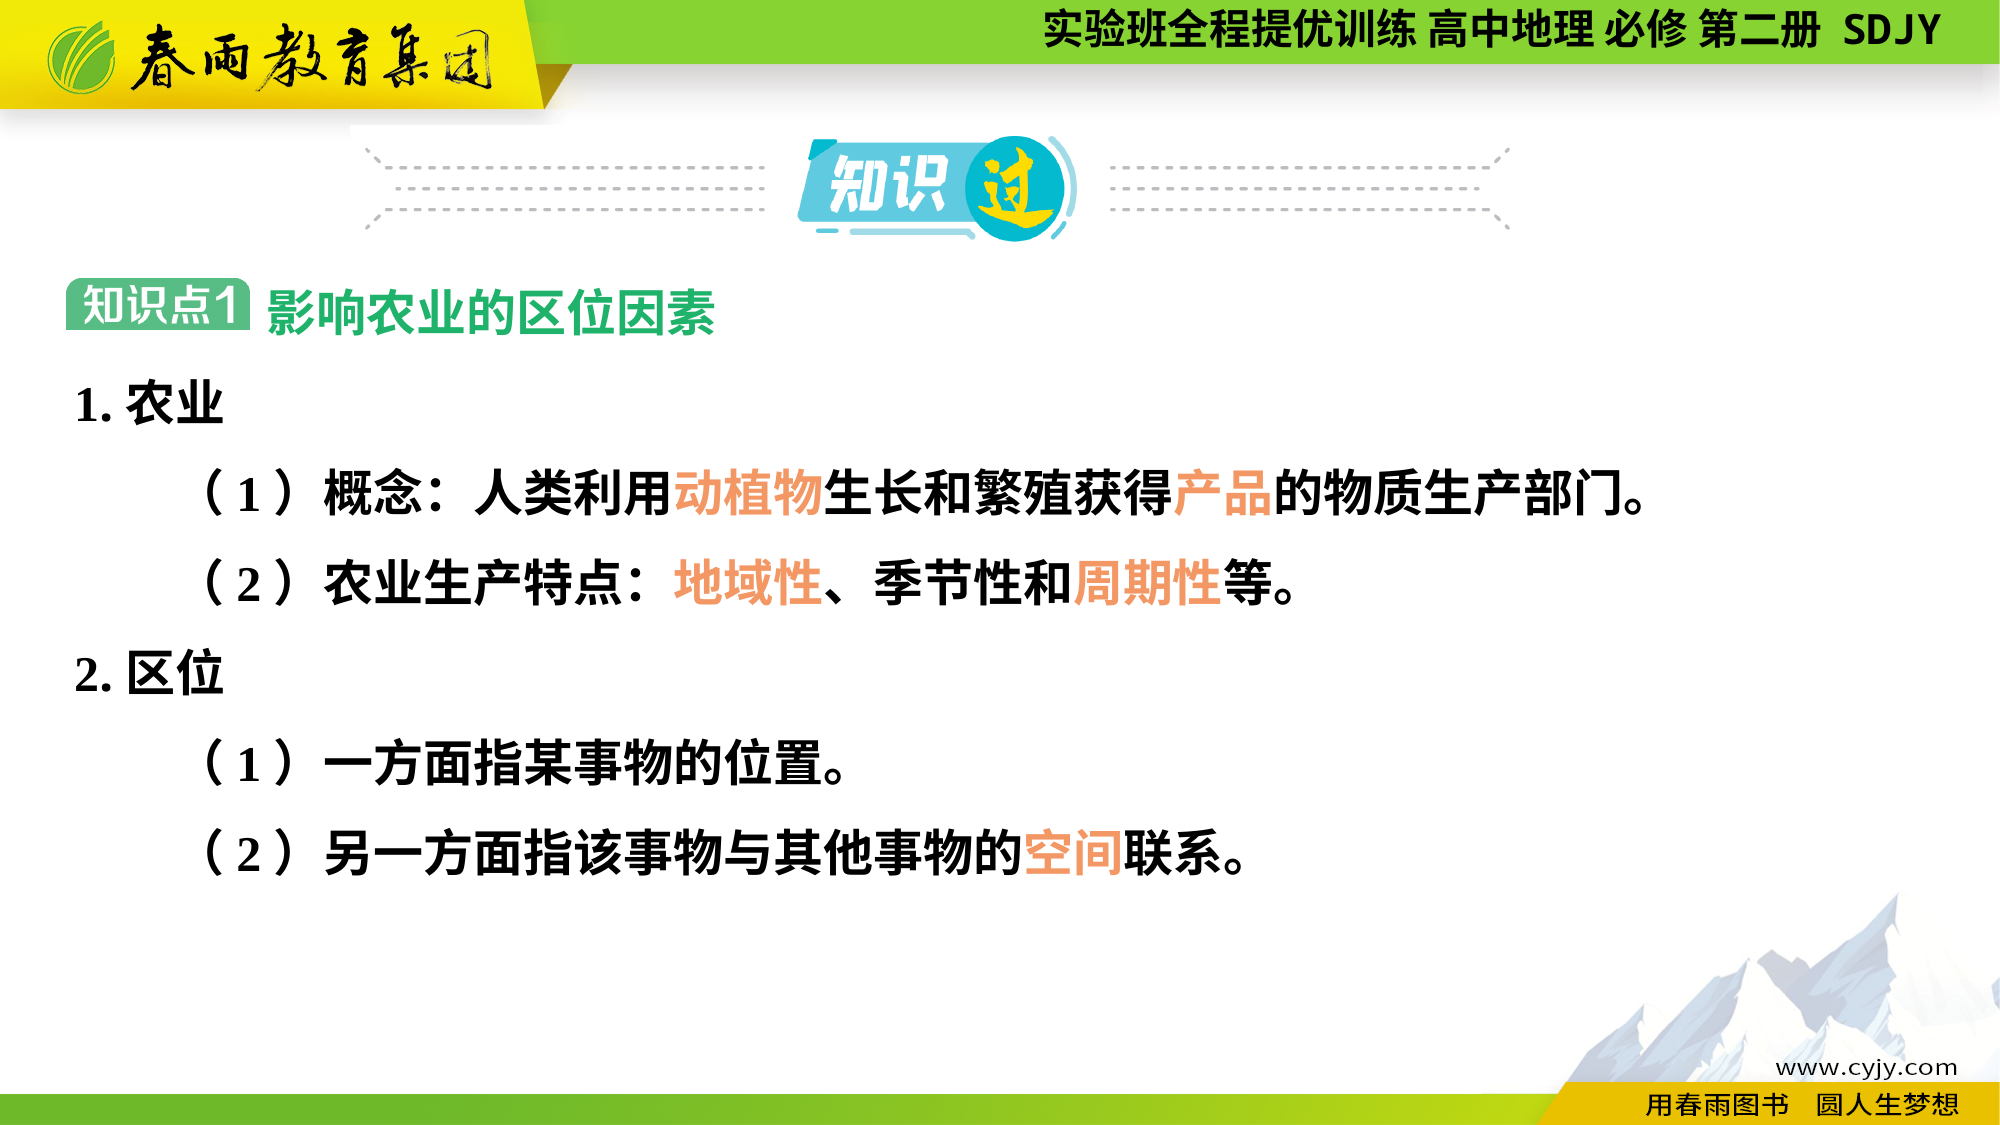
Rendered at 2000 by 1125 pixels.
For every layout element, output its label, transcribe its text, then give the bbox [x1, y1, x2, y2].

picture [0, 0, 2000, 1125]
list 影响农业的区位因素 1.农业 （1）概念：人类利用动植物生长和繁殖获得产品的物质生产部门。 （2）农业生产特点：地域性、季节性和周期性等。 2.区位 （1）一方面指某事物的位置。 （2）另一方面指该事物与其他事物的空间联系。 [59, 243, 1944, 895]
